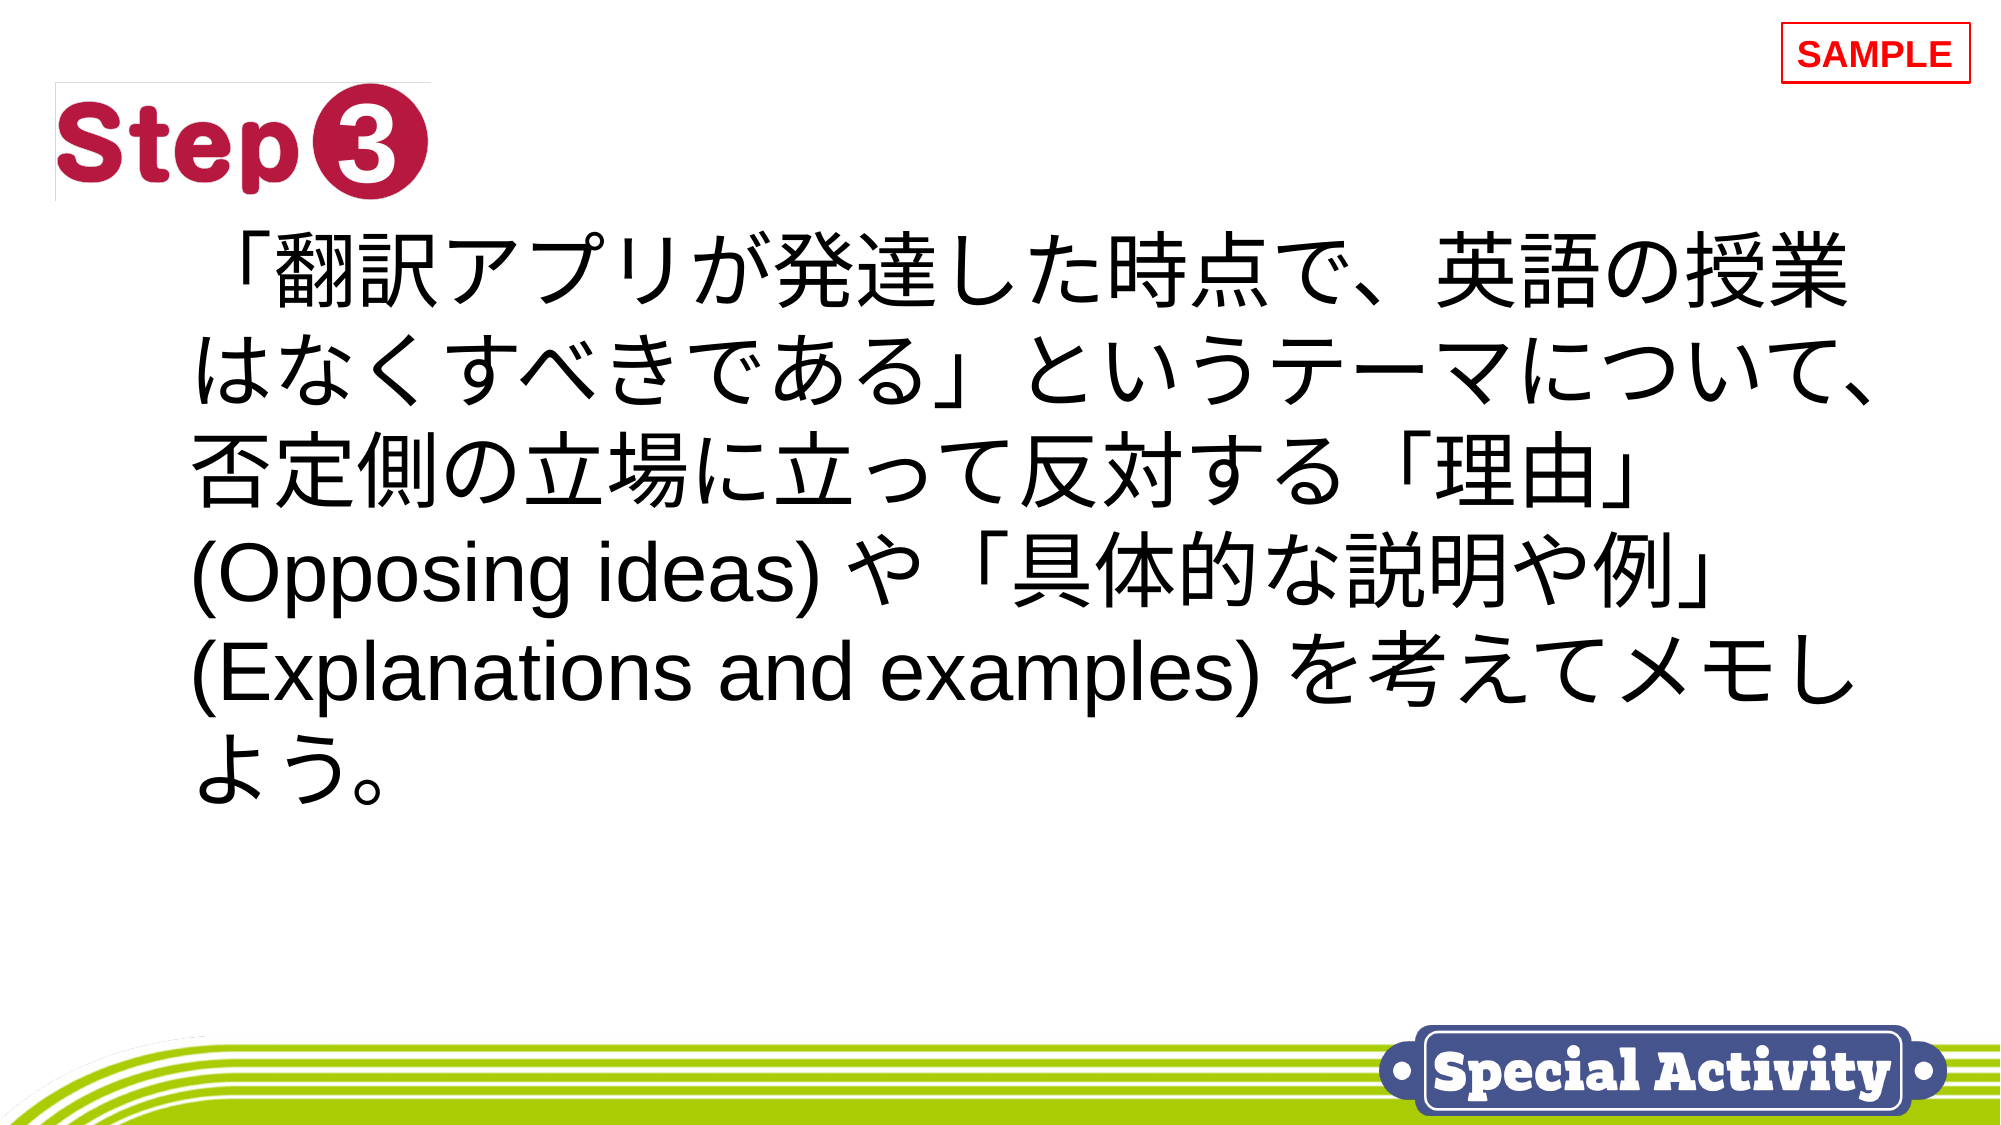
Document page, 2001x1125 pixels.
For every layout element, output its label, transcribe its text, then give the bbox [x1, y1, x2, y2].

picture [55, 82, 431, 201]
list 3 [287, 87, 448, 206]
list 「翻訳アプリが発達した時点で、英語の授業はなくすべきである」というテーマについて、否定側の立場に立って反対する「理由」(Opposing ideas)や「具体的な説明や例」(Explanations and examples)を考えてメモしよう。 [174, 210, 1945, 1038]
text_box SAMPLE [1782, 22, 1971, 83]
picture [2, 1025, 1999, 1125]
